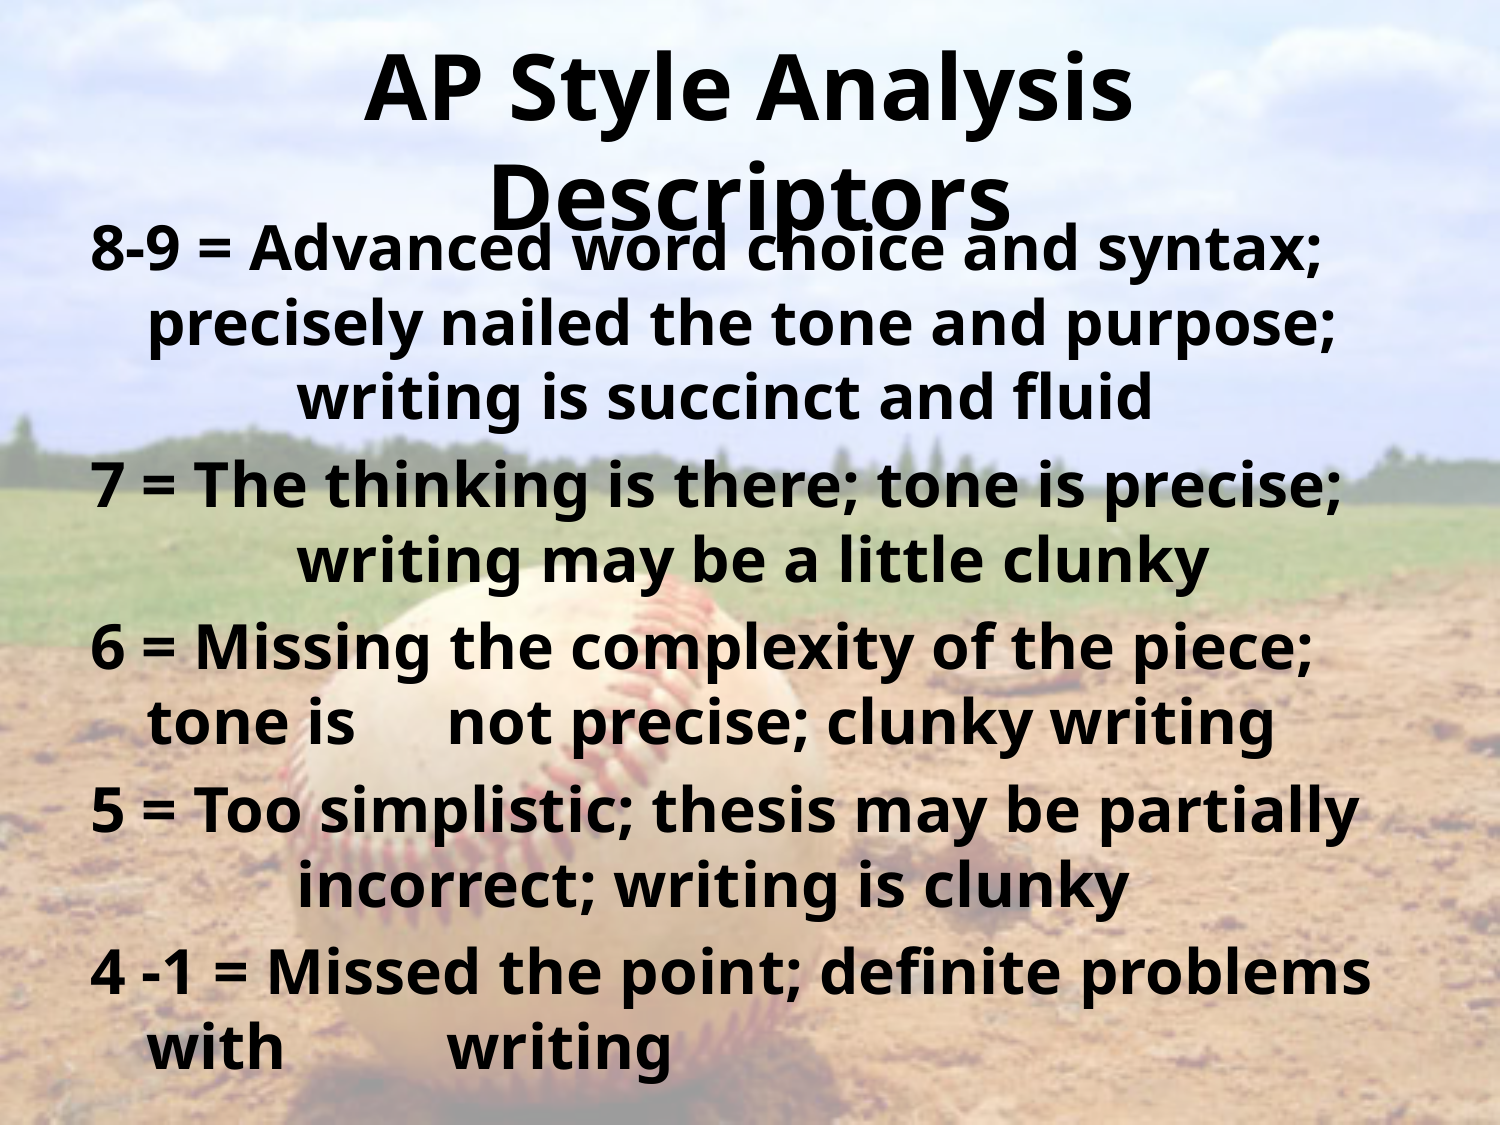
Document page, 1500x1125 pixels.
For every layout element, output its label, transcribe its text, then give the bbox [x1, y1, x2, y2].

list 8-9 = Advanced word choice and syntax; precisely nailed the tone and purpose; writing is succinct and fluid 7 = The thinking is there; tone is precise; writing may be a little clunky 6 = Missing the complexity of the piece; tone is not precise; clunky writing 5 = Too simplistic; thesis may be partially incorrect; writing is clunky 4 -1 = Missed the point; definite problems with writing [75, 200, 1425, 1100]
title AP Style Analysis Descriptors [75, 45, 1425, 200]
